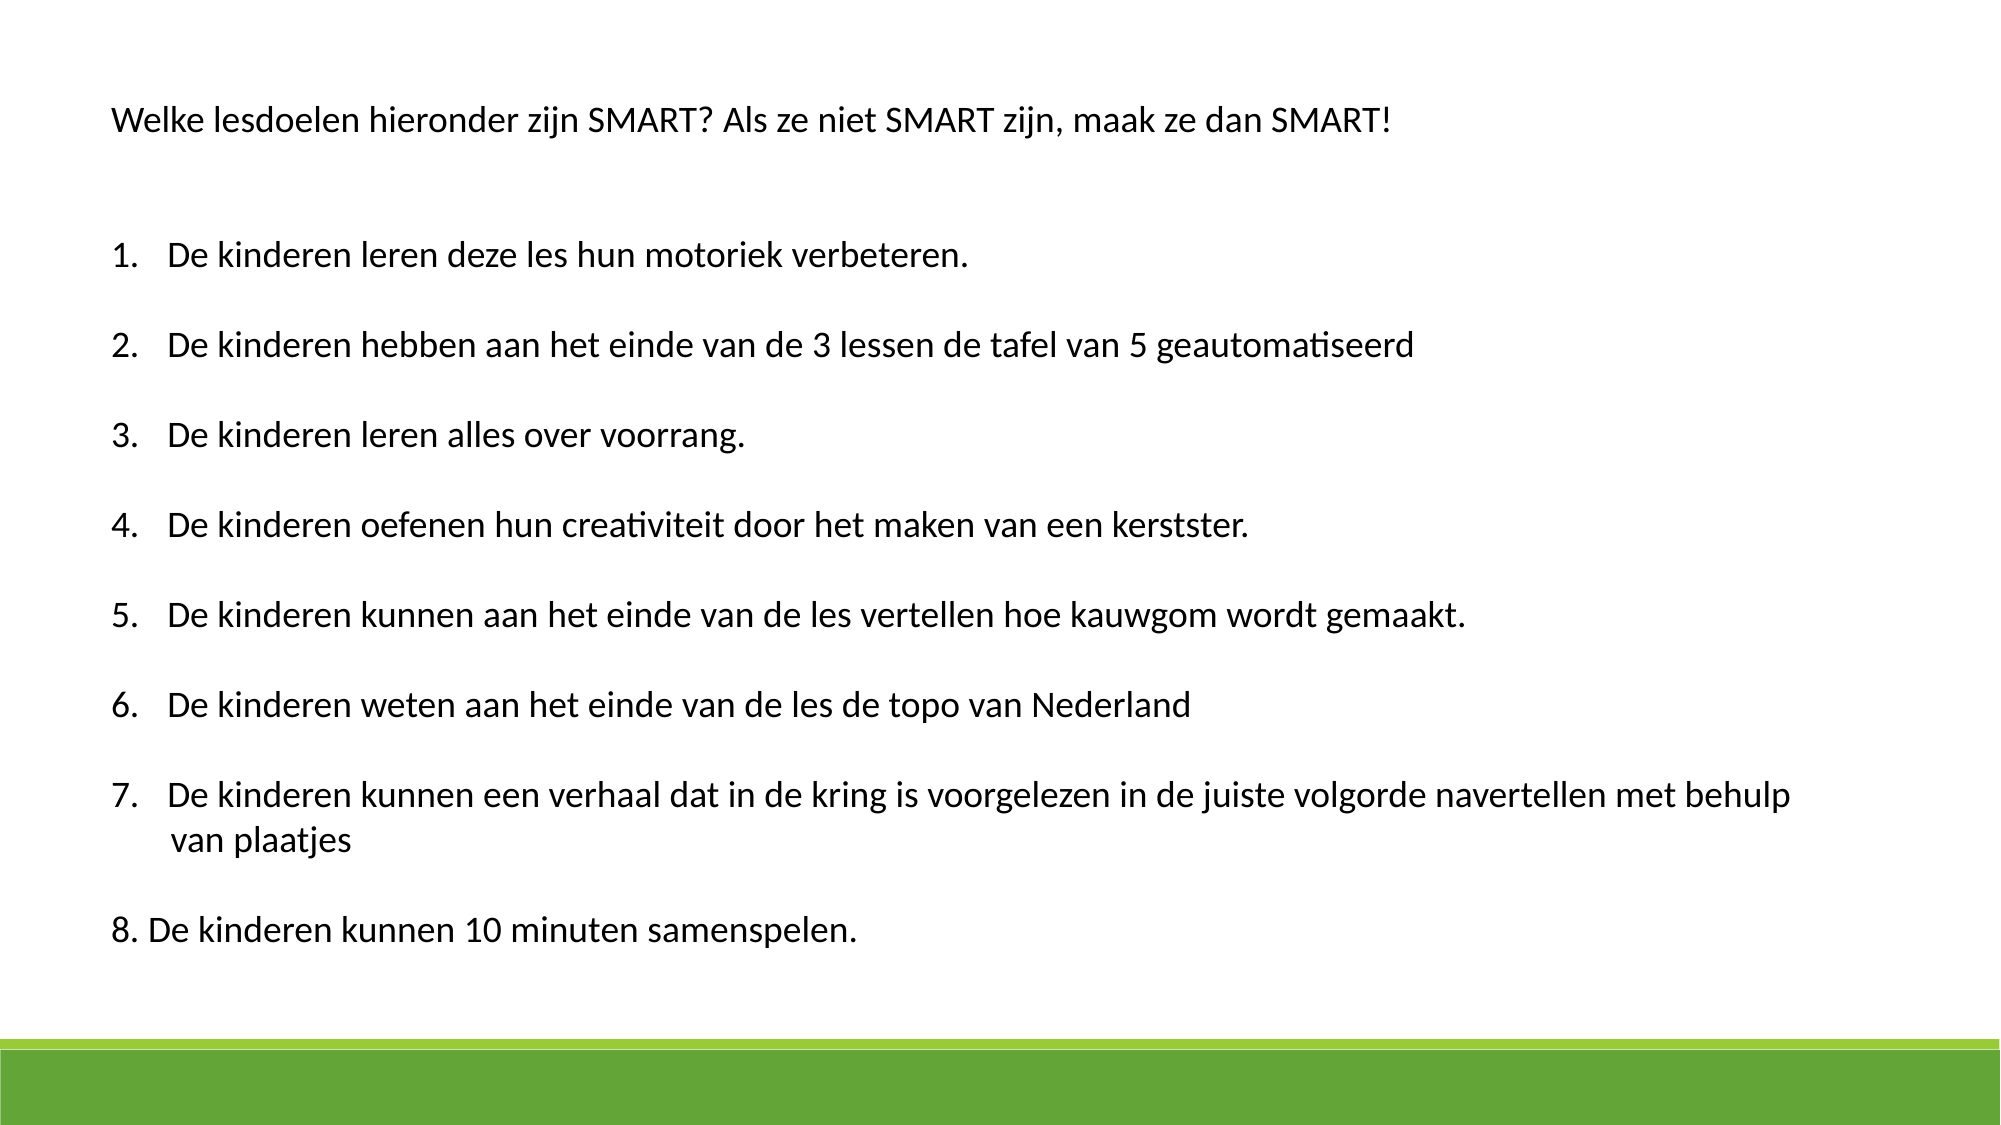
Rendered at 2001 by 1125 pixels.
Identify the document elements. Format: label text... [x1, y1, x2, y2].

text_box Welke lesdoelen hieronder zijn SMART? Als ze niet SMART zijn, maak ze dan SMART! De kinderen leren deze les hun motoriek verbeteren. De kinderen hebben aan het einde van de 3 lessen de tafel van 5 geautomatiseerd De kinderen leren alles over voorrang. De kinderen oefenen hun creativiteit door het maken van een kerstster. De kinderen kunnen aan het einde van de les vertellen hoe kauwgom wordt gemaakt. De kinderen weten aan het einde van de les de topo van Nederland De kinderen kunnen een verhaal dat in de kring is voorgelezen in de juiste volgorde navertellen met behulp van plaatjes 8. De kinderen kunnen 10 minuten samenspelen. [96, 87, 1809, 1003]
